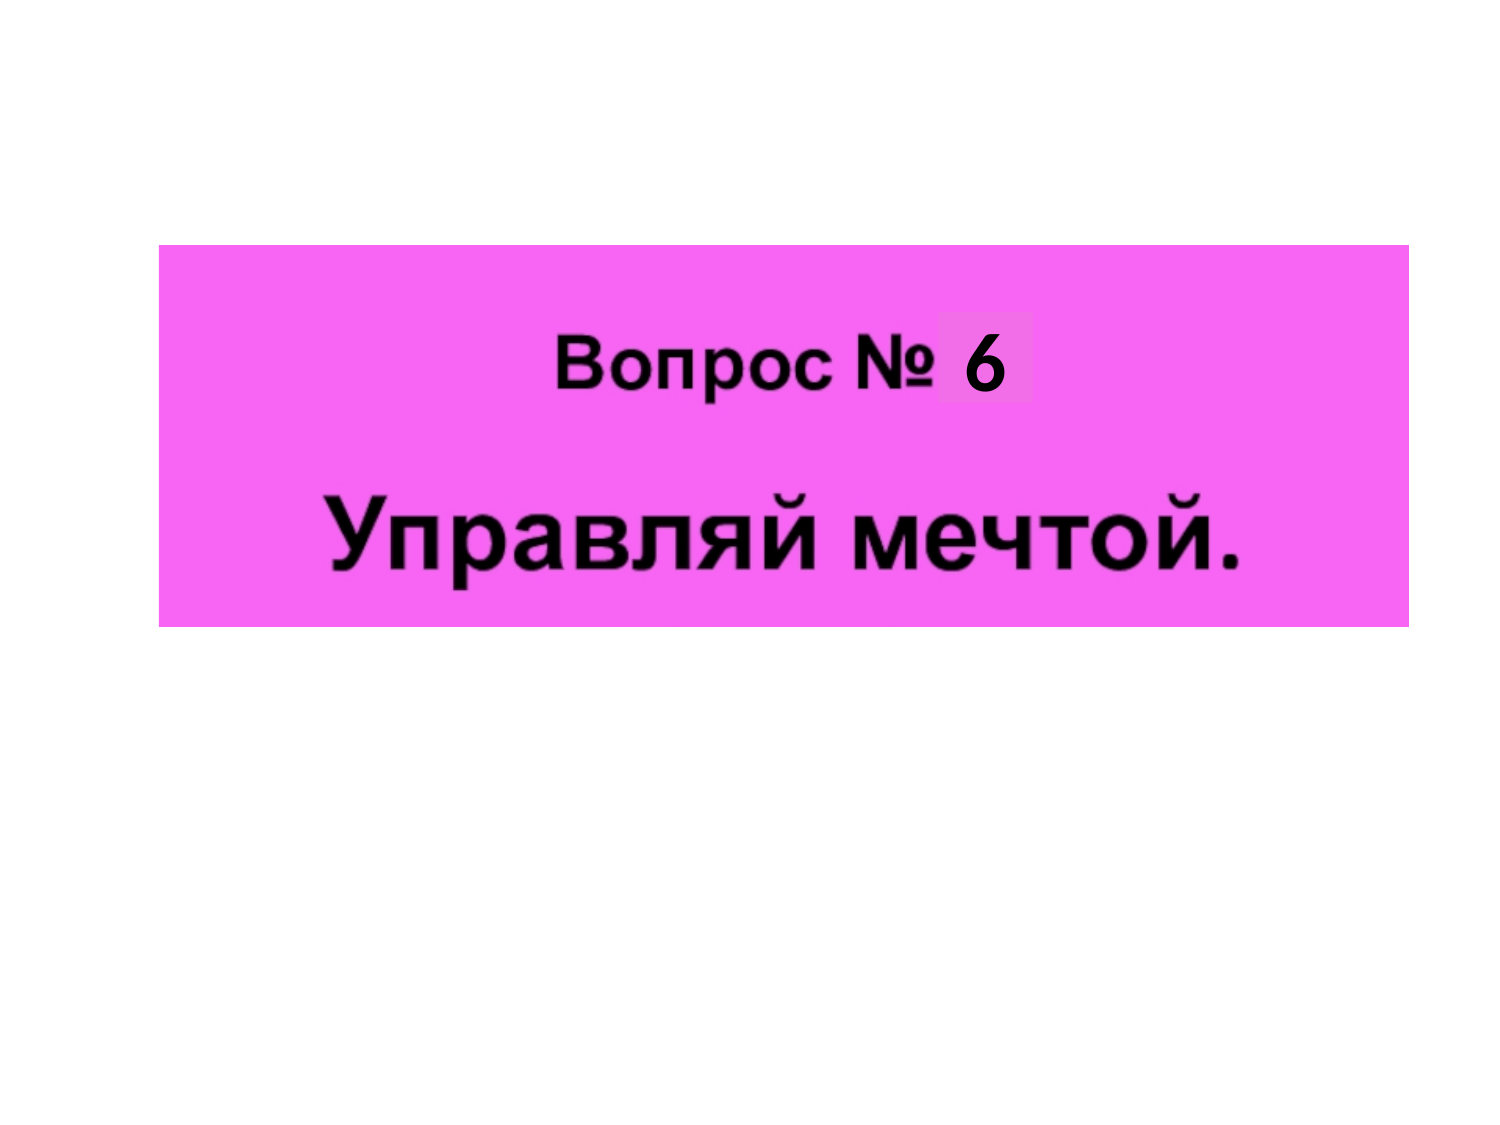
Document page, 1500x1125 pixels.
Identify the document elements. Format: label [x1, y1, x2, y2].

picture [158, 244, 1410, 627]
